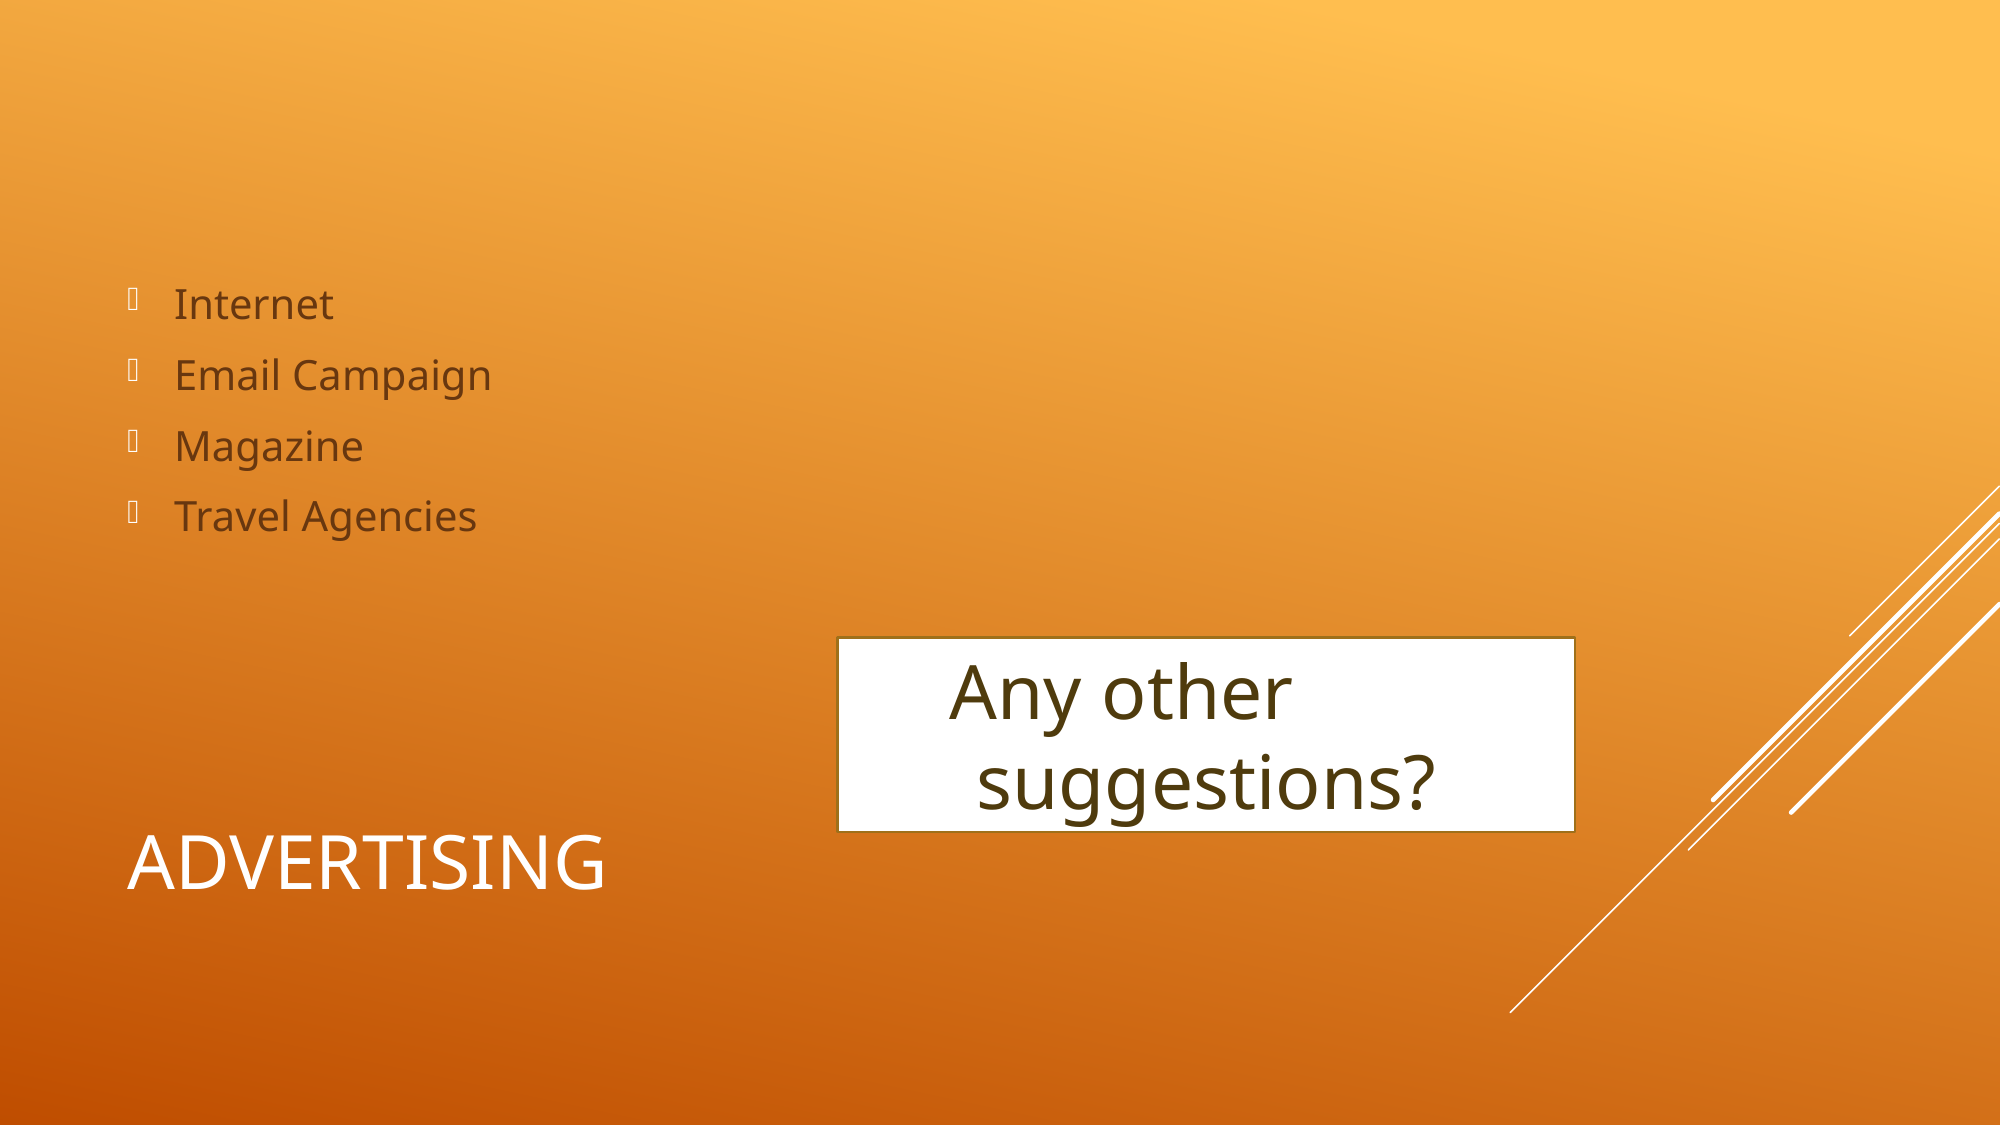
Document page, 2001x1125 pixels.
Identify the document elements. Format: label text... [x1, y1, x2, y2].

list Internet Email Campaign Magazine Travel Agencies [112, 112, 1513, 706]
text_box Any other suggestions? [836, 636, 1576, 833]
title Advertising [112, 736, 1513, 984]
